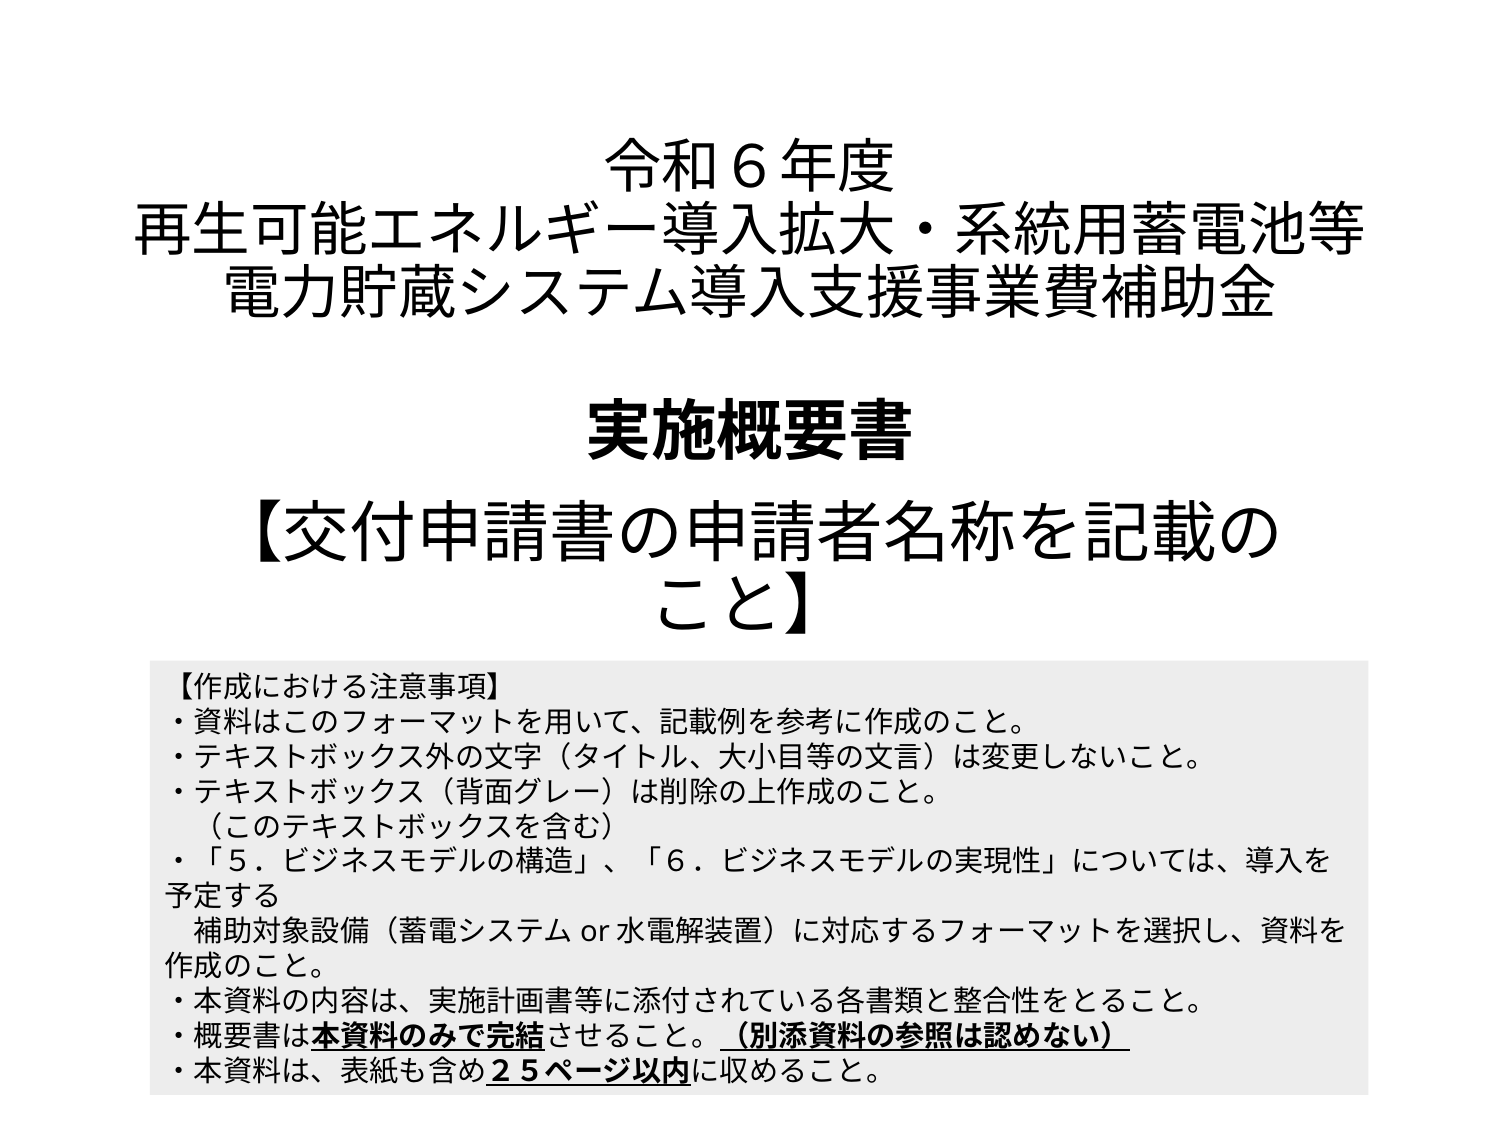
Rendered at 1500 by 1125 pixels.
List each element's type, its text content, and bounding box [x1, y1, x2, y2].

title 令和６年度 再生可能エネルギー導入拡大・系統用蓄電池等 電力貯蔵システム導入支援事業費補助金 実施概要書 [112, 84, 1388, 477]
subtitle 【交付申請書の申請者名称を記載のこと】 [187, 491, 1313, 660]
text_box 【作成における注意事項】 ・資料はこのフォーマットを用いて、記載例を参考に作成のこと。 ・テキストボックス外の文字（タイトル、大小目等の文言）は変更しないこと。 ・テキストボックス（背面グレー）は削除の上作成のこと。 （このテキストボックスを含む） ・「５．ビジネスモデルの構造」、「６．ビジネスモデルの実現性」については、導入を予定する 補助対象設備（蓄電システムor水電解装置）に対応するフォーマットを選択し、資料を作成のこと。 ・本資料の内容は、実施計画書等に添付されている各書類と整合性をとること。 ・概要書は本資料のみで完結させること。（別添資料の参照は認めない） ・本資料は、表紙も含め２５ページ以内に収めること。 [149, 660, 1369, 1095]
